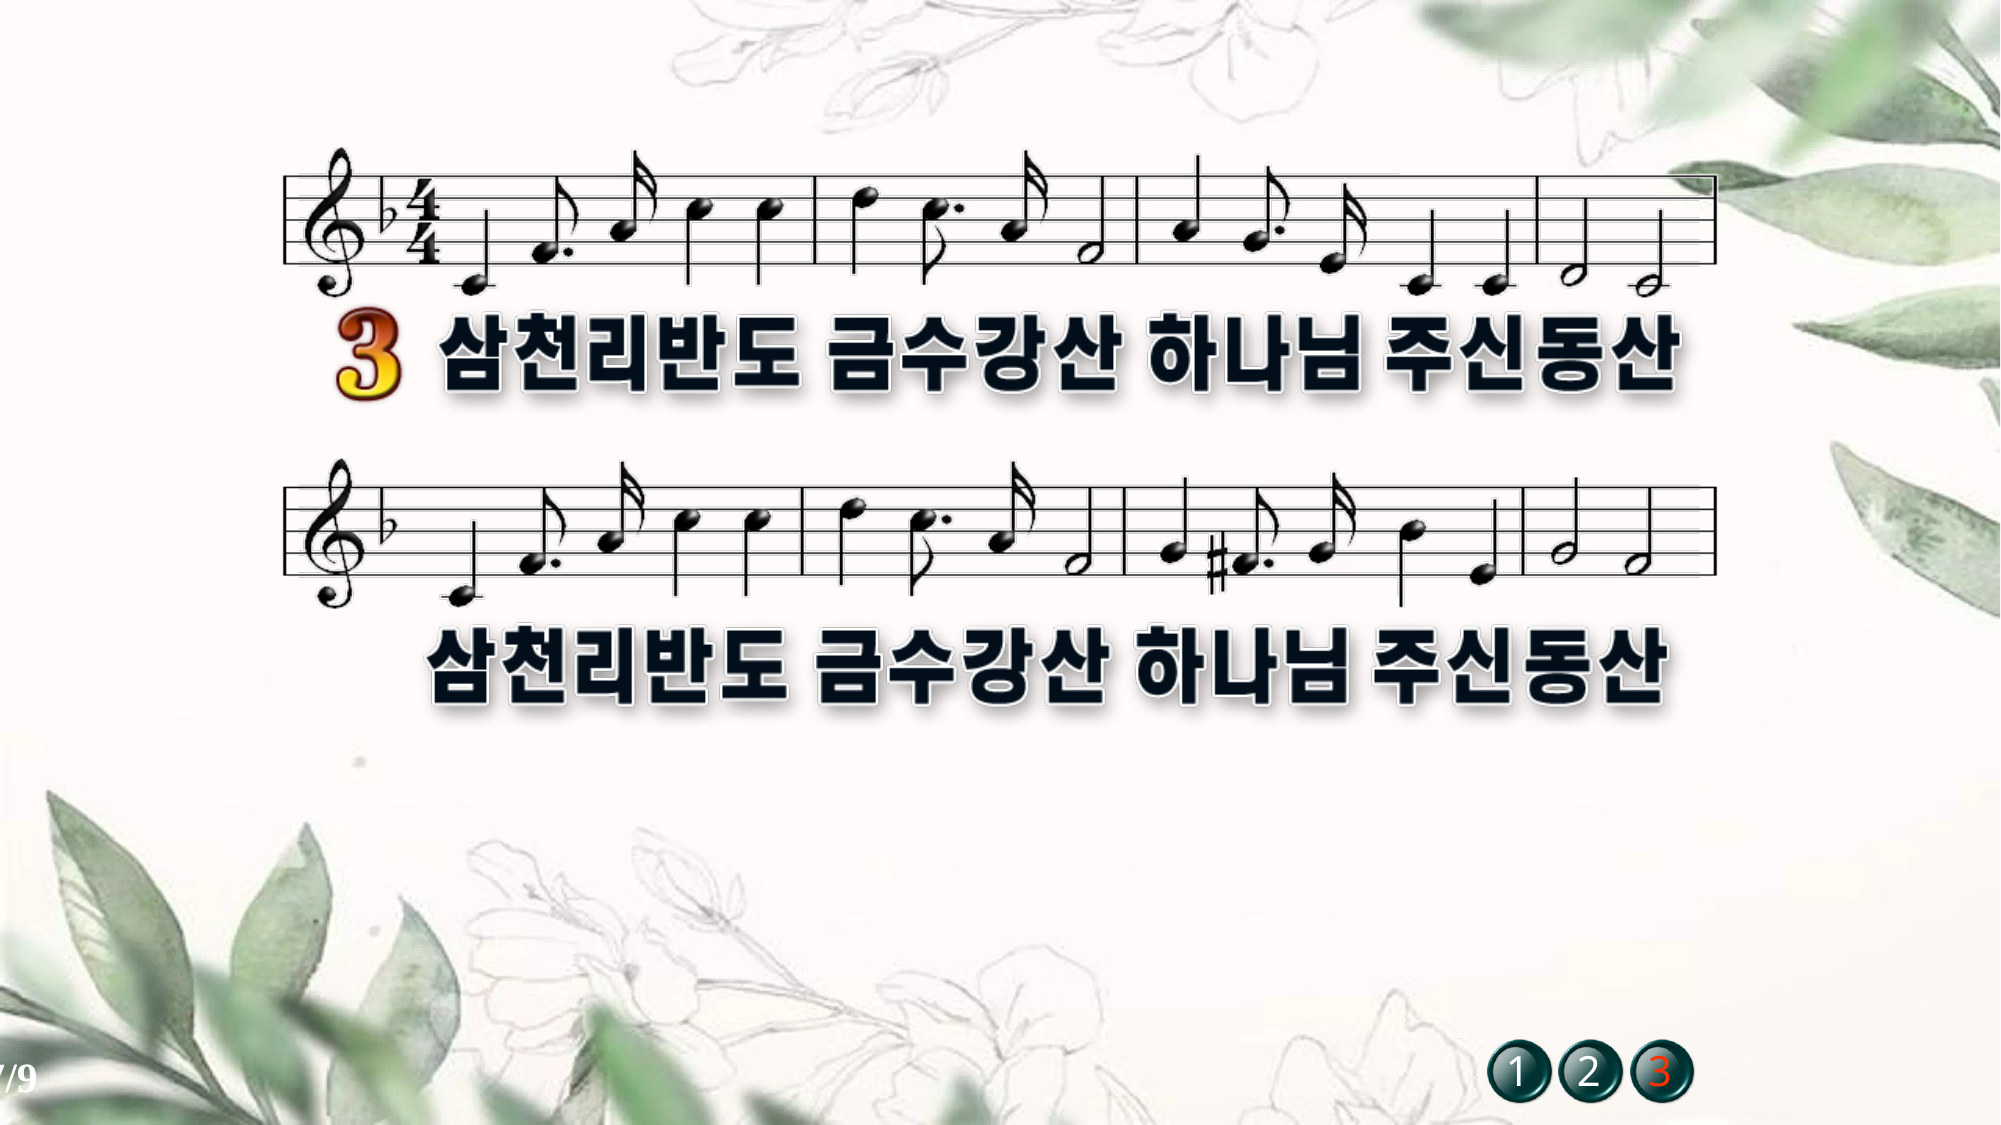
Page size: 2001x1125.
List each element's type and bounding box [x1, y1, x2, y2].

text_box [1555, 1035, 1626, 1106]
picture [0, 0, 2001, 1125]
text_box [1627, 1035, 1697, 1106]
text_box [1484, 1035, 1555, 1106]
